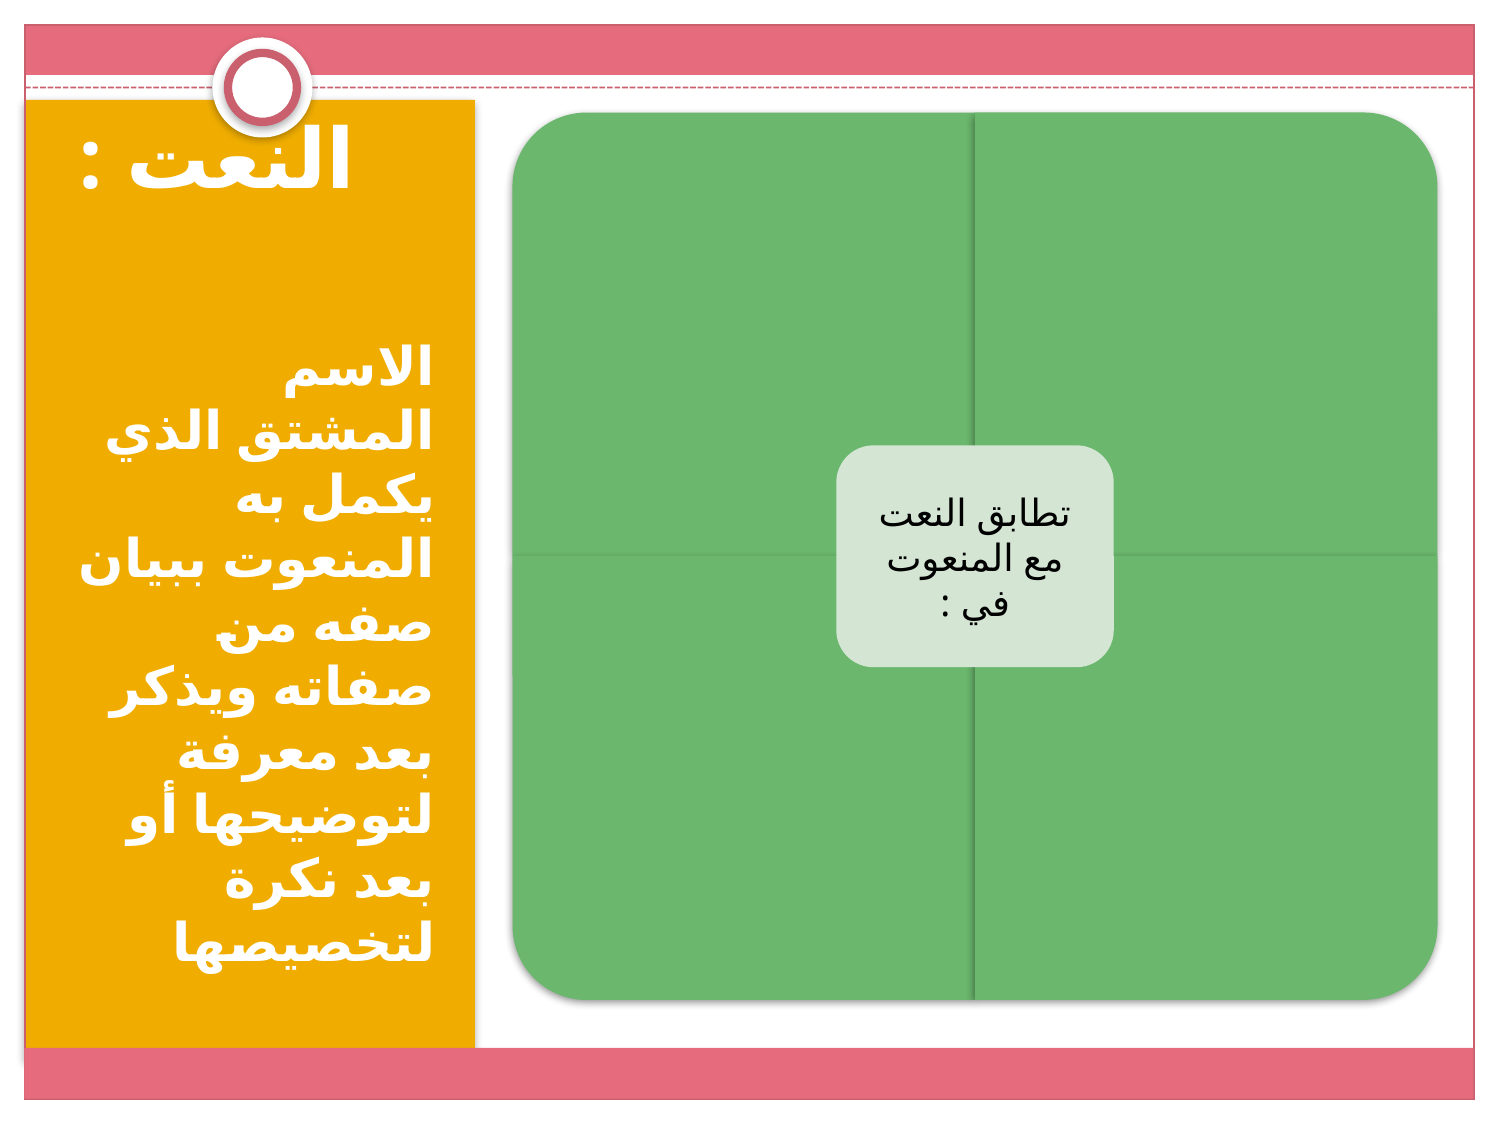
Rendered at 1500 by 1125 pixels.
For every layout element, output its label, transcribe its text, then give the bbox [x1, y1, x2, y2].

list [512, 112, 1438, 1001]
title النعت : [62, 149, 450, 313]
list الاسم المشتق الذي يكمل به المنعوت ببيان صفه من صفاته ويذكر بعد معرفة لتوضيحها أو بعد نكرة لتخصيصها [62, 324, 450, 1005]
